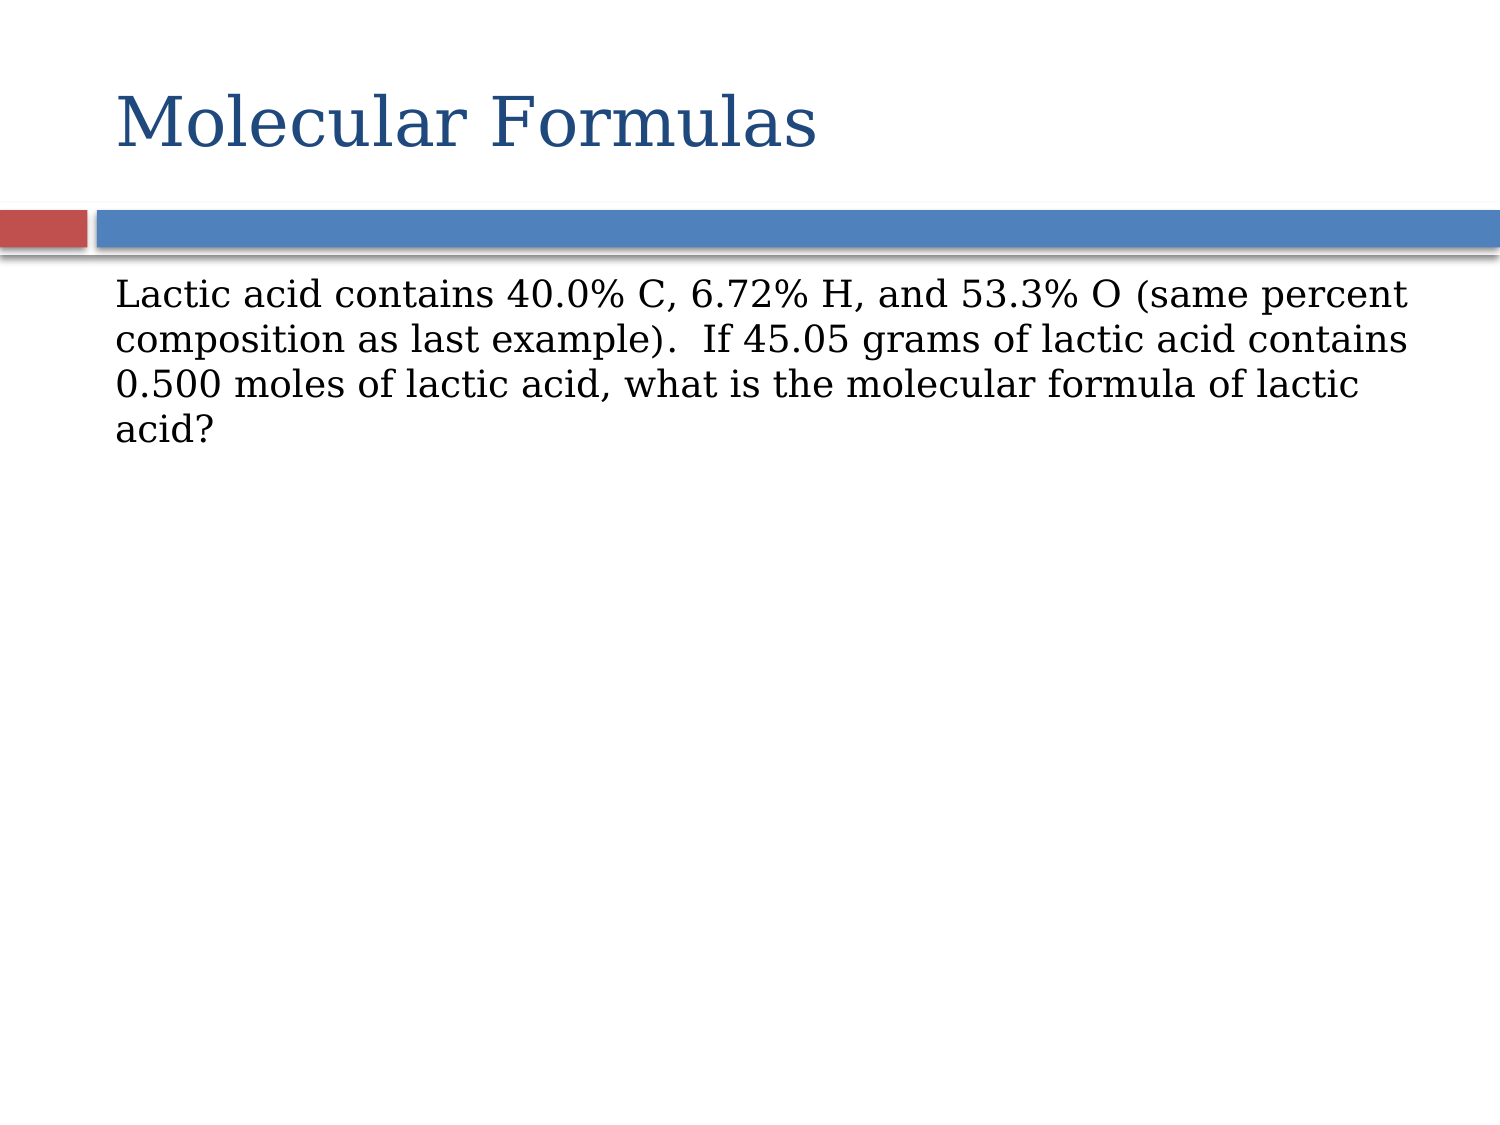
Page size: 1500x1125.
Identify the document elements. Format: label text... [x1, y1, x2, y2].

list Lactic acid contains 40.0% C, 6.72% H, and 53.3% O (same percent composition as last example). If 45.05 grams of lactic acid contains 0.500 moles of lactic acid, what is the molecular formula of lactic acid? [100, 262, 1438, 1000]
title Molecular Formulas [100, 37, 1438, 200]
